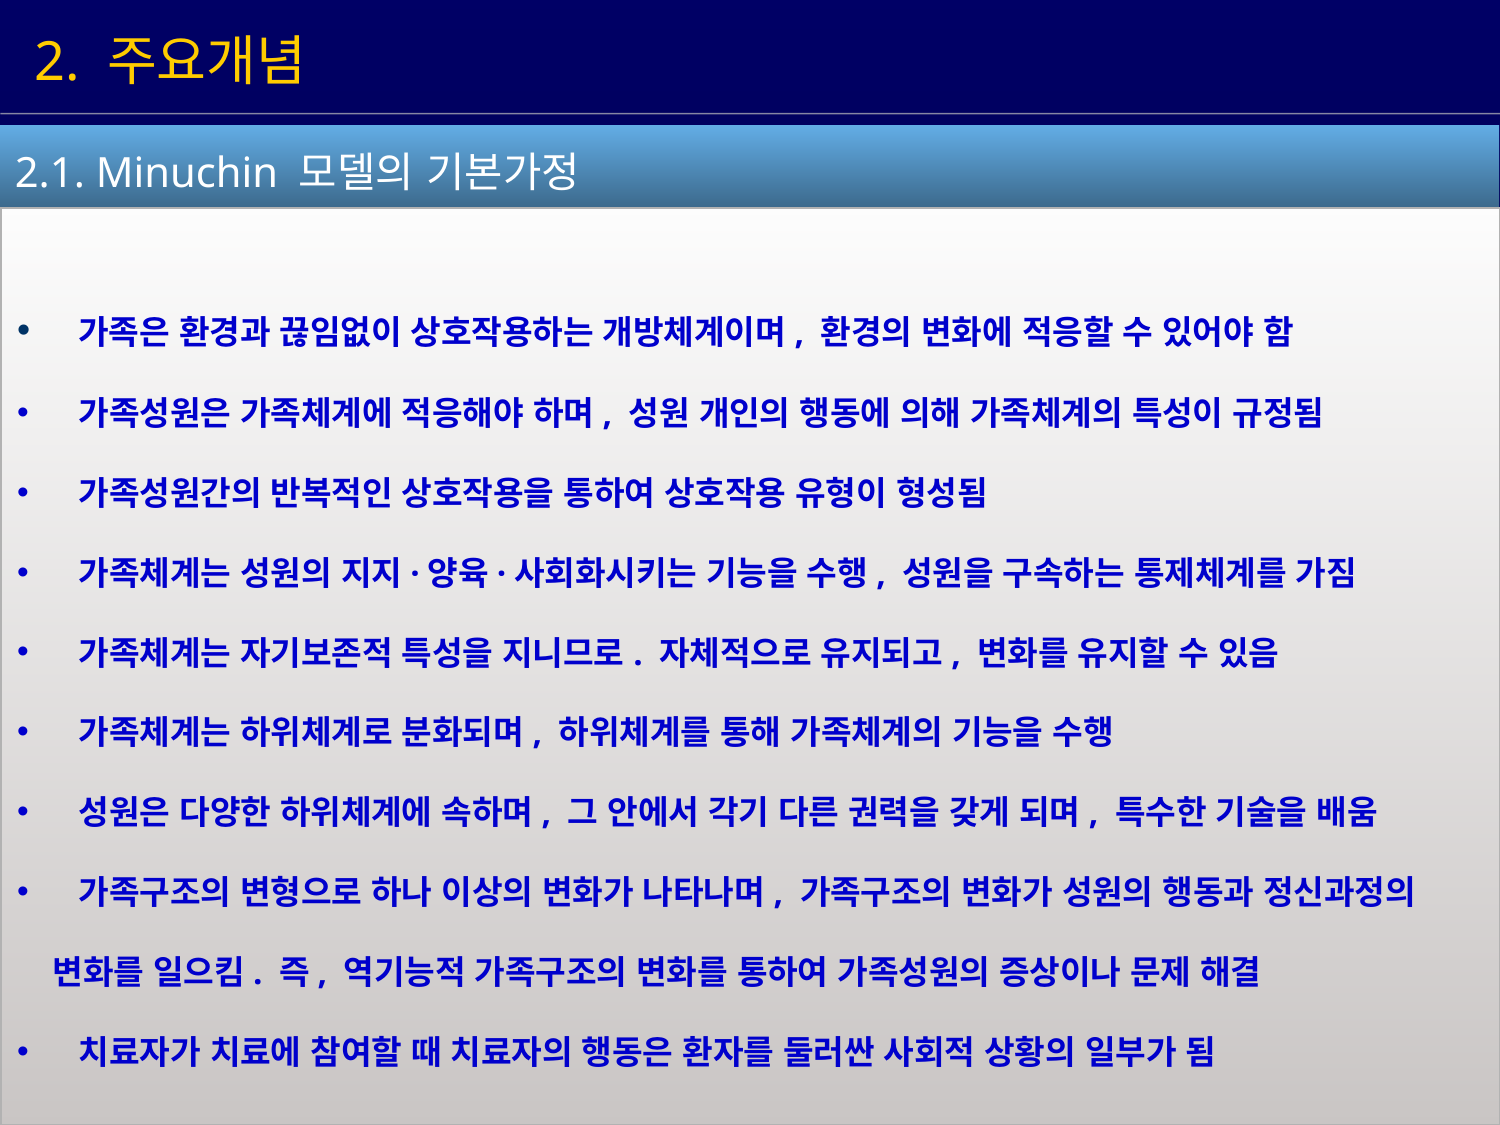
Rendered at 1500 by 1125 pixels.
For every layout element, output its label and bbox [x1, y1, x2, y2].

text_box [0, 18, 1500, 1125]
